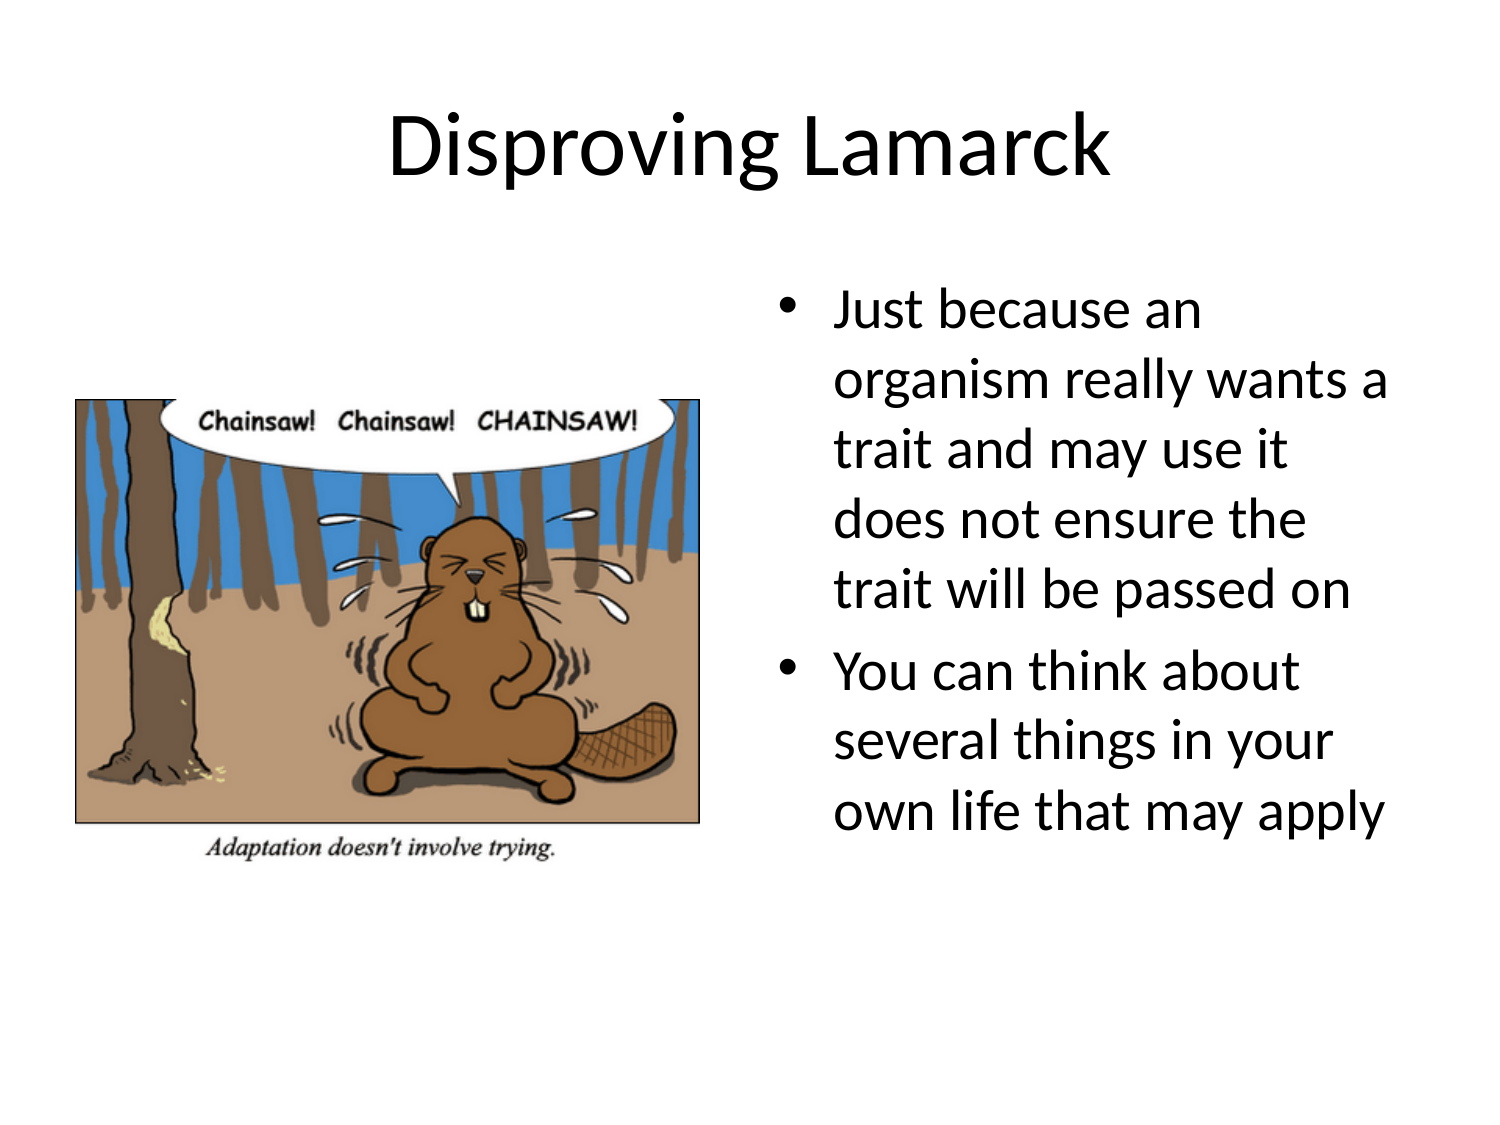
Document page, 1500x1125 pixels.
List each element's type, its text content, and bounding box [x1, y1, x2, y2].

title Disproving Lamarck [75, 45, 1425, 233]
picture [74, 399, 701, 871]
list Just because an organism really wants a trait and may use it does not ensure the trait will be passed on You can think about several things in your own life that may apply [762, 262, 1425, 1005]
